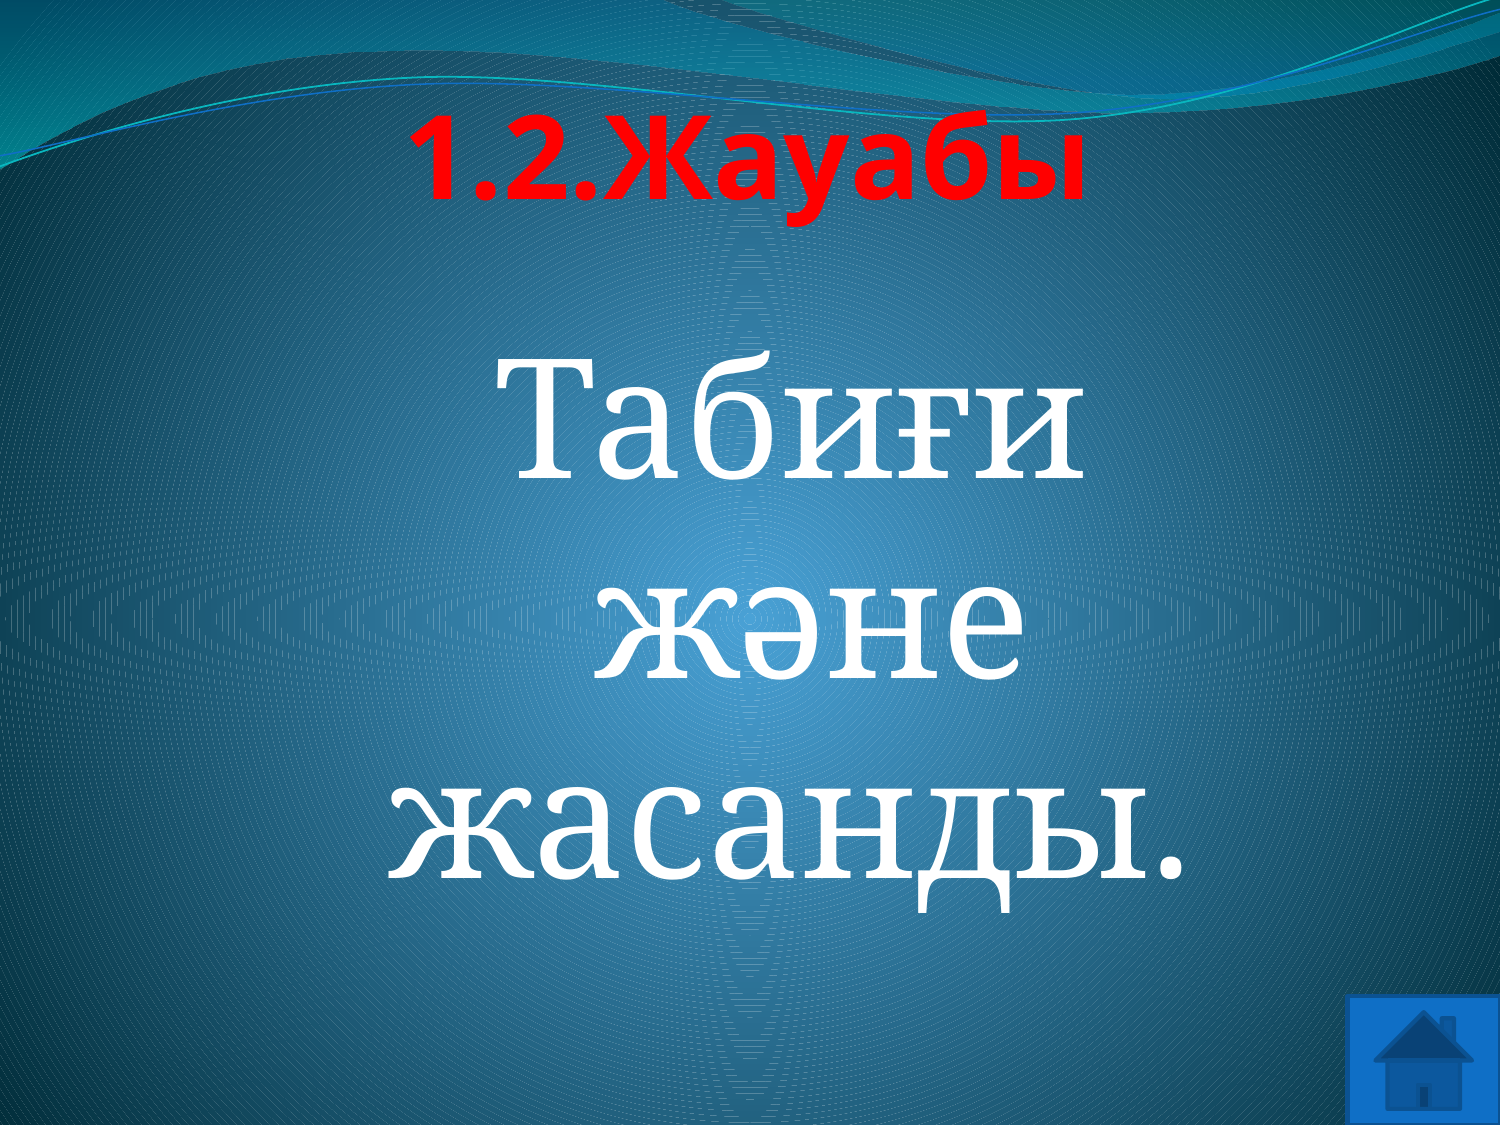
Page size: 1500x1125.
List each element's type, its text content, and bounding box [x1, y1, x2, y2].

text_box [1345, 994, 1500, 1125]
title 1.2.Жауабы [105, 70, 1394, 223]
text_box Табиғи және жасанды. [222, 304, 1360, 920]
